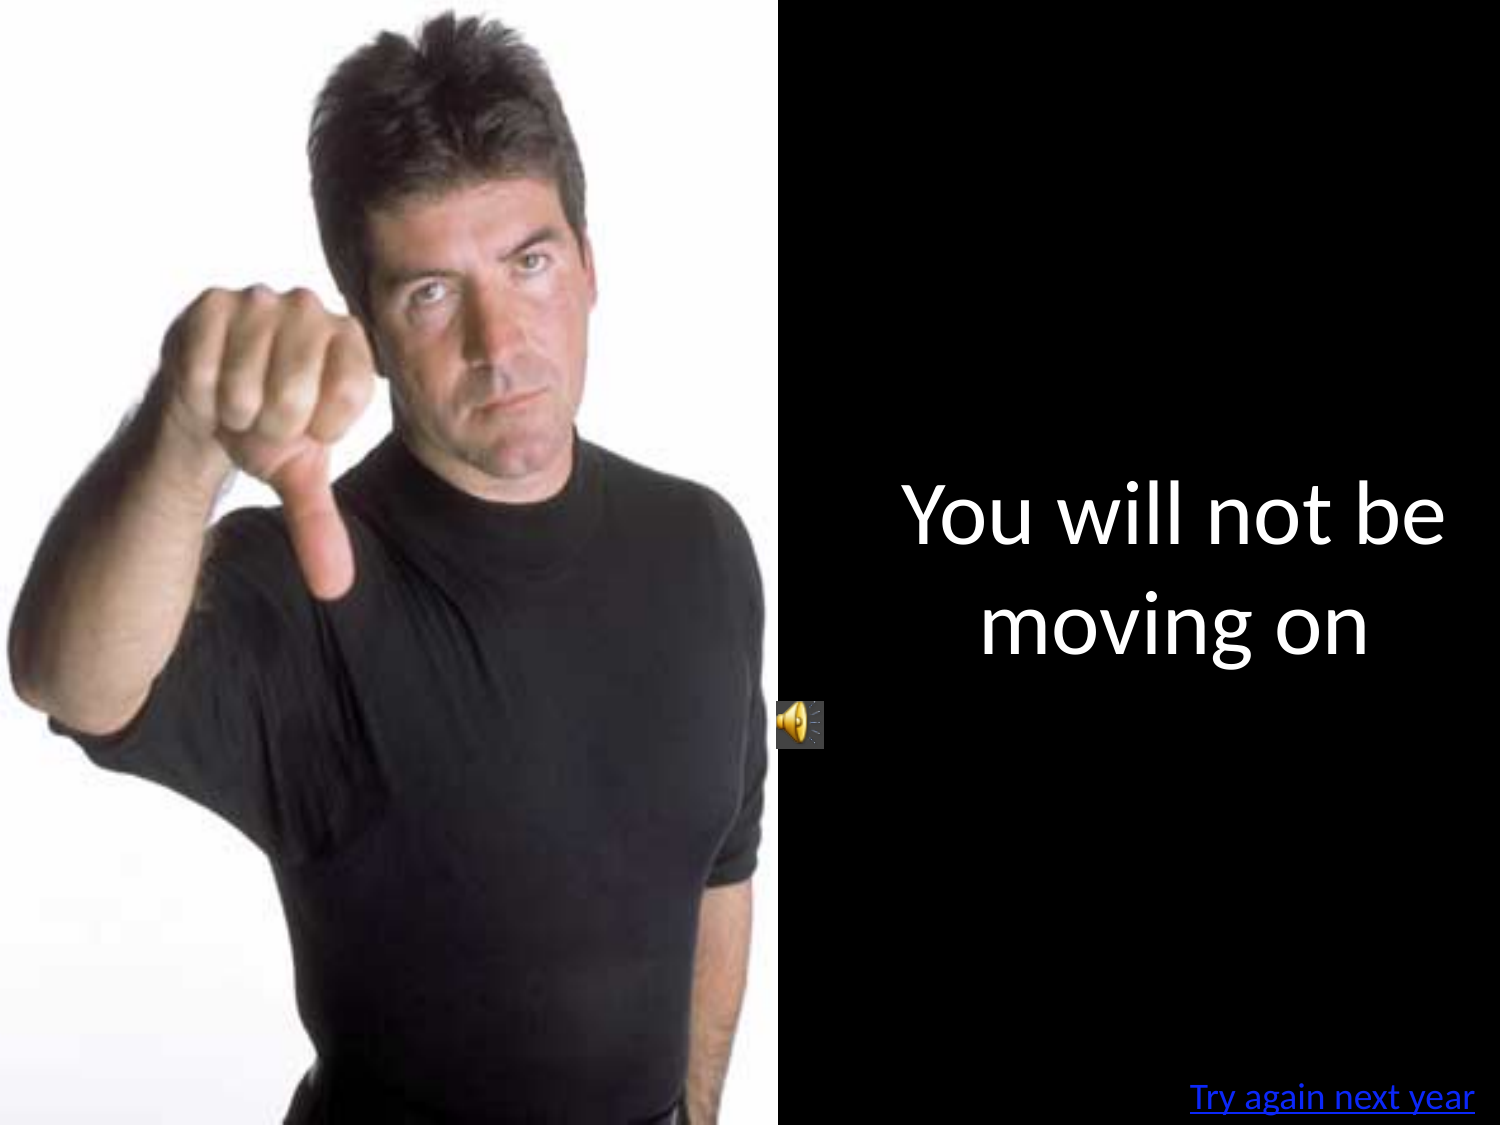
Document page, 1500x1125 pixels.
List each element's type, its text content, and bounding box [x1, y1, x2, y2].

text_box Try again next year [1175, 1064, 1500, 1125]
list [0, 0, 778, 1125]
picture [774, 699, 826, 751]
title You will not be moving on [849, 0, 1500, 1125]
